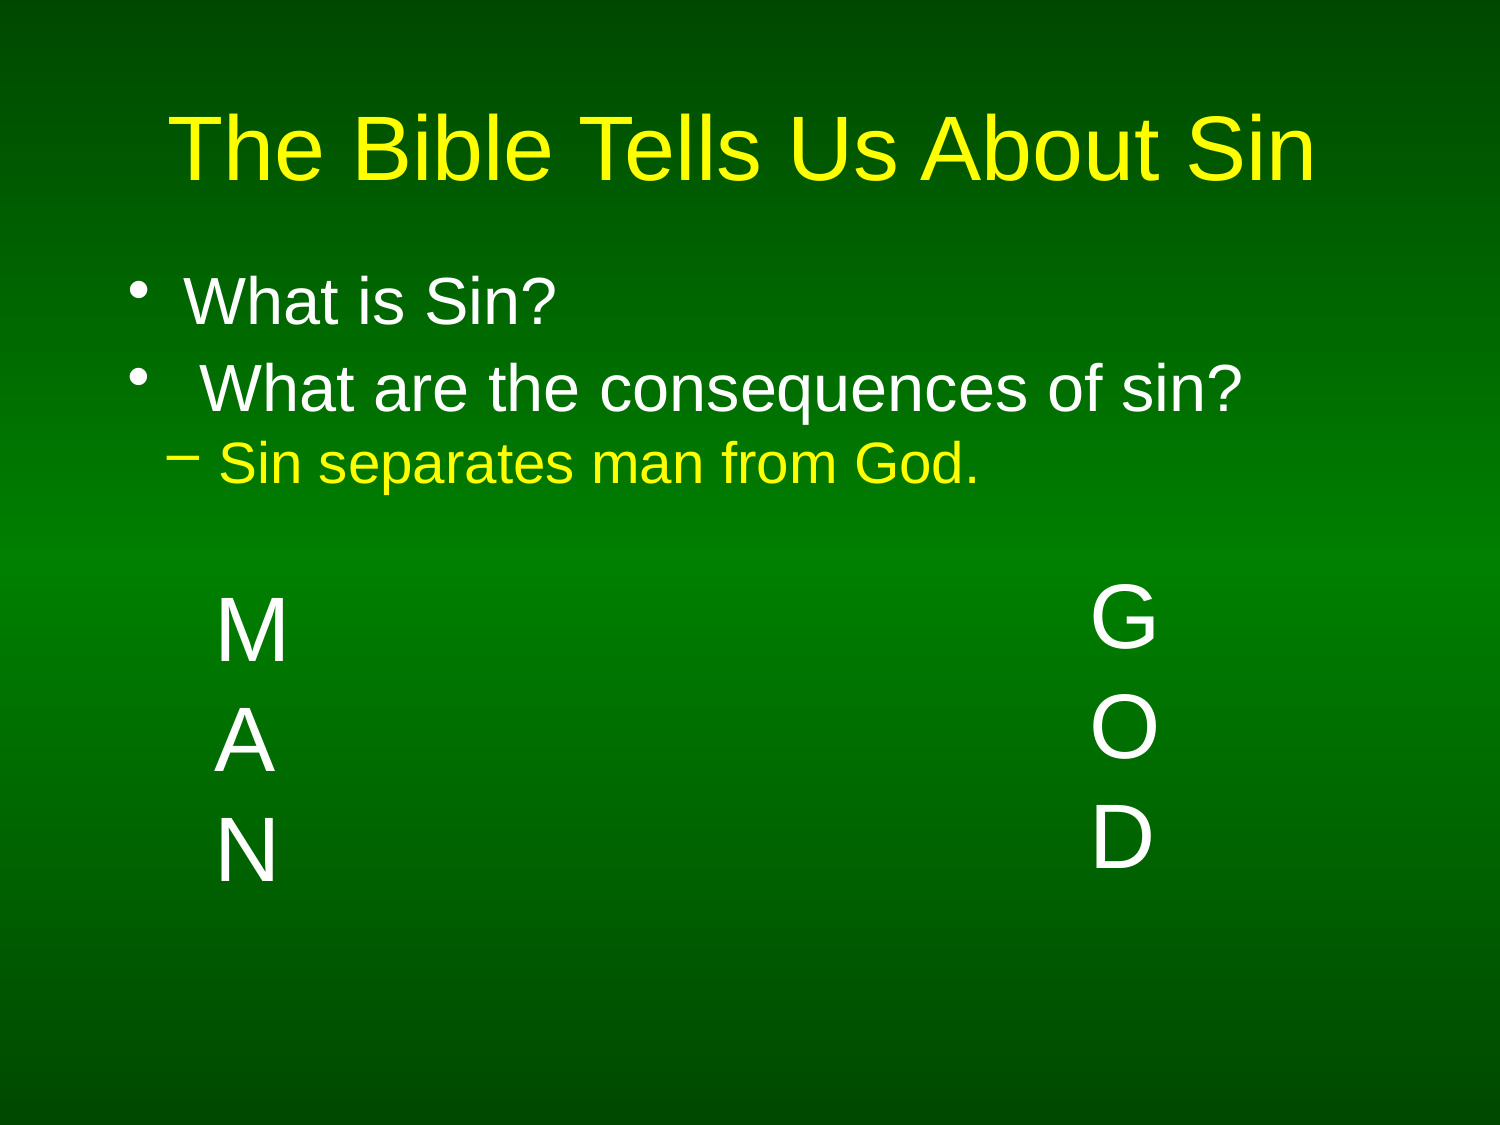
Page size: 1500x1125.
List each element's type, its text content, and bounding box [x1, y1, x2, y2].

text_box G O D [1074, 563, 1197, 895]
text_box M A N [200, 563, 322, 908]
title The Bible Tells Us About Sin [50, 50, 1438, 238]
list What is Sin? [112, 249, 1450, 338]
text_box What are the consequences of sin? Sin separates man from God. [112, 337, 1413, 563]
